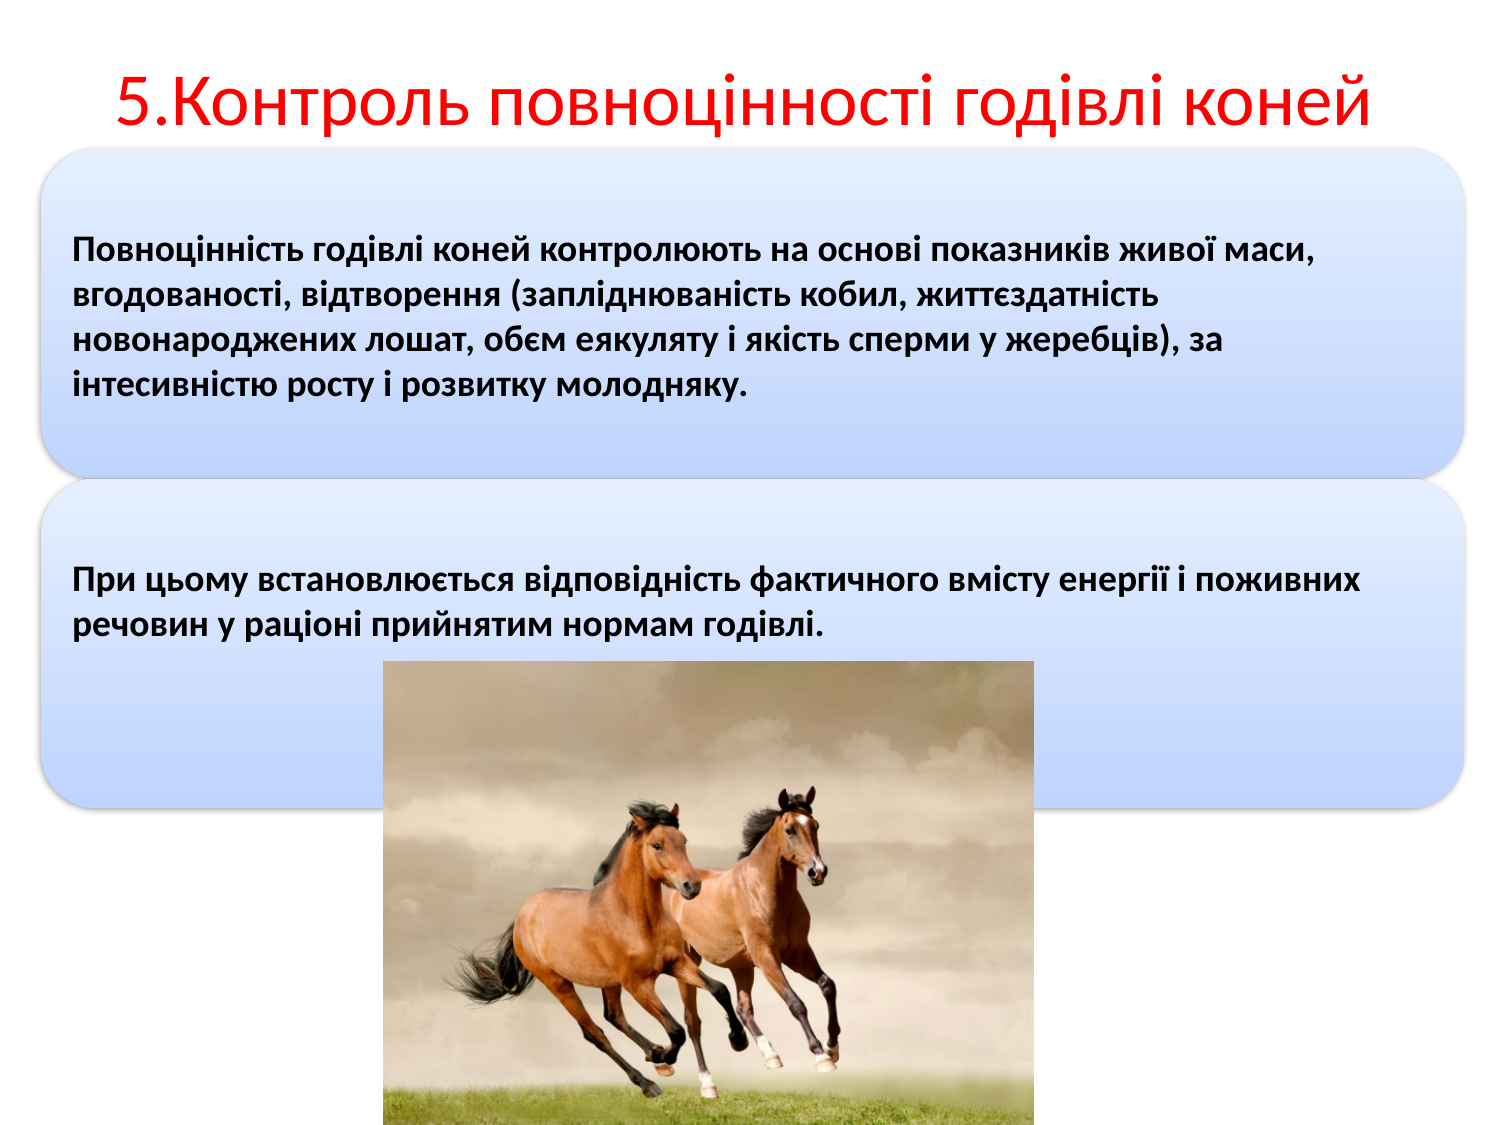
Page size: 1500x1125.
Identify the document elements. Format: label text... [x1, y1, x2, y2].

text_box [41, 148, 1465, 809]
picture [383, 661, 1034, 1125]
text_box 5.Контроль повноцінності годівлі коней [64, 42, 1424, 147]
